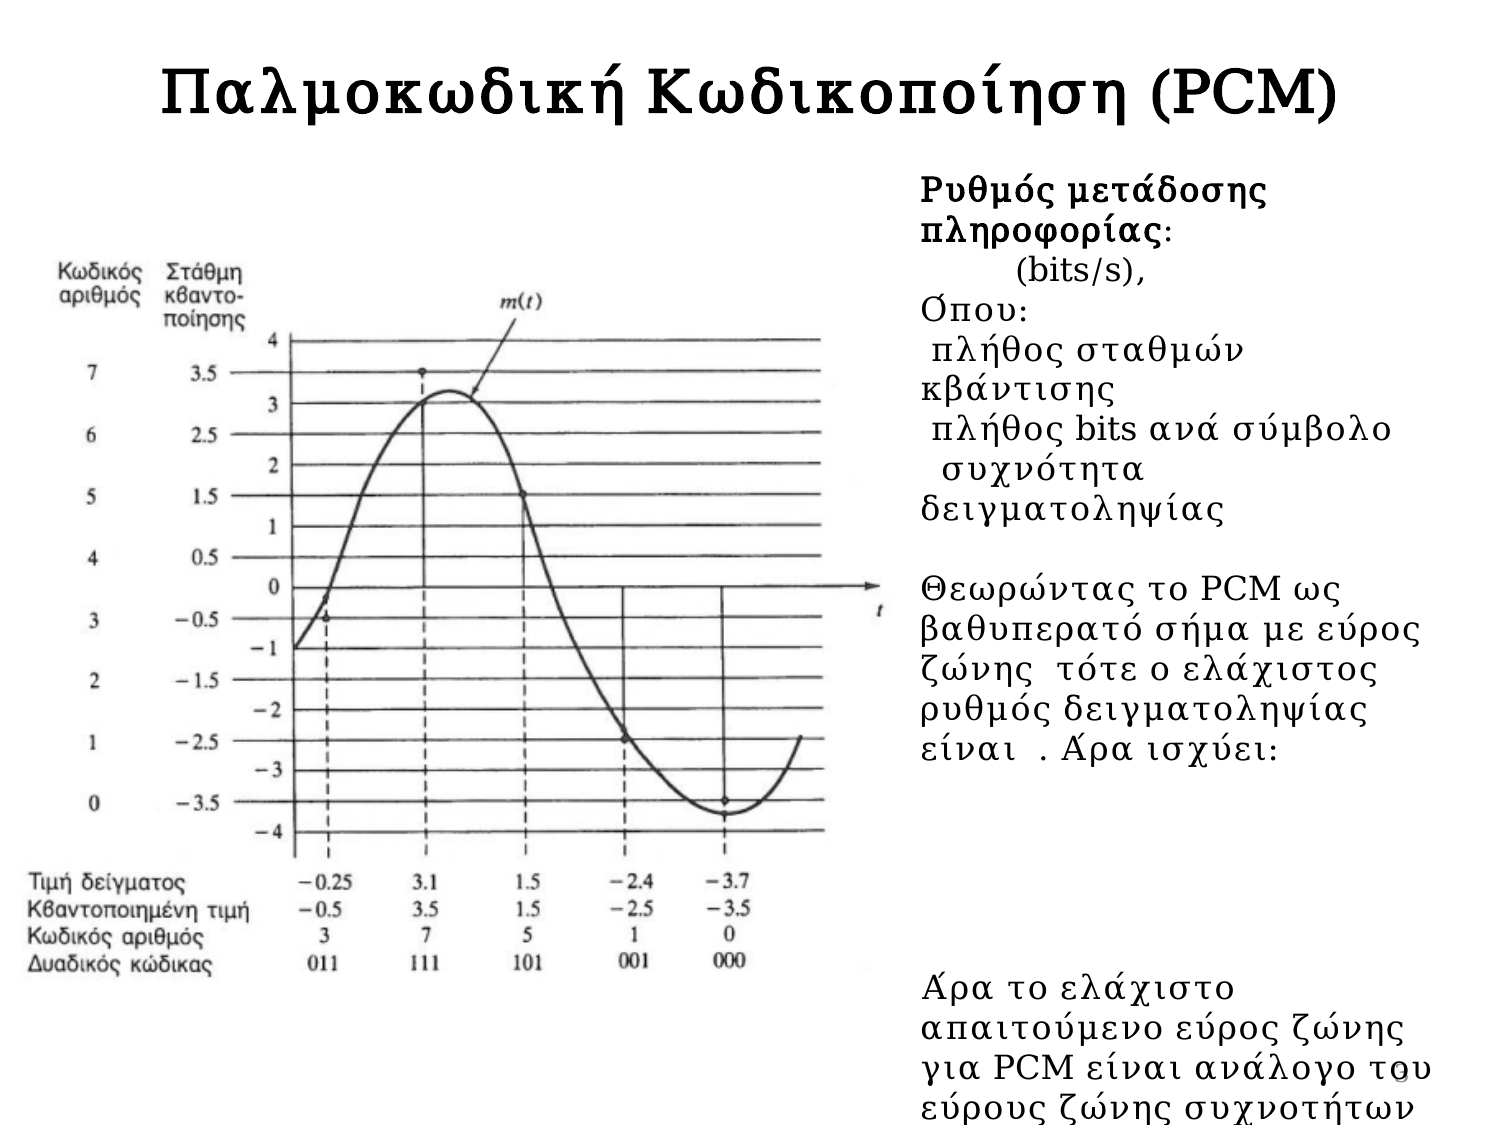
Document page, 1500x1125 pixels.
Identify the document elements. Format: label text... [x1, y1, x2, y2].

slide_number 3 [1222, 1042, 1425, 1103]
title Παλμοκωδική Κωδικοποίηση (PCM) [75, 19, 1425, 159]
picture [17, 240, 896, 997]
